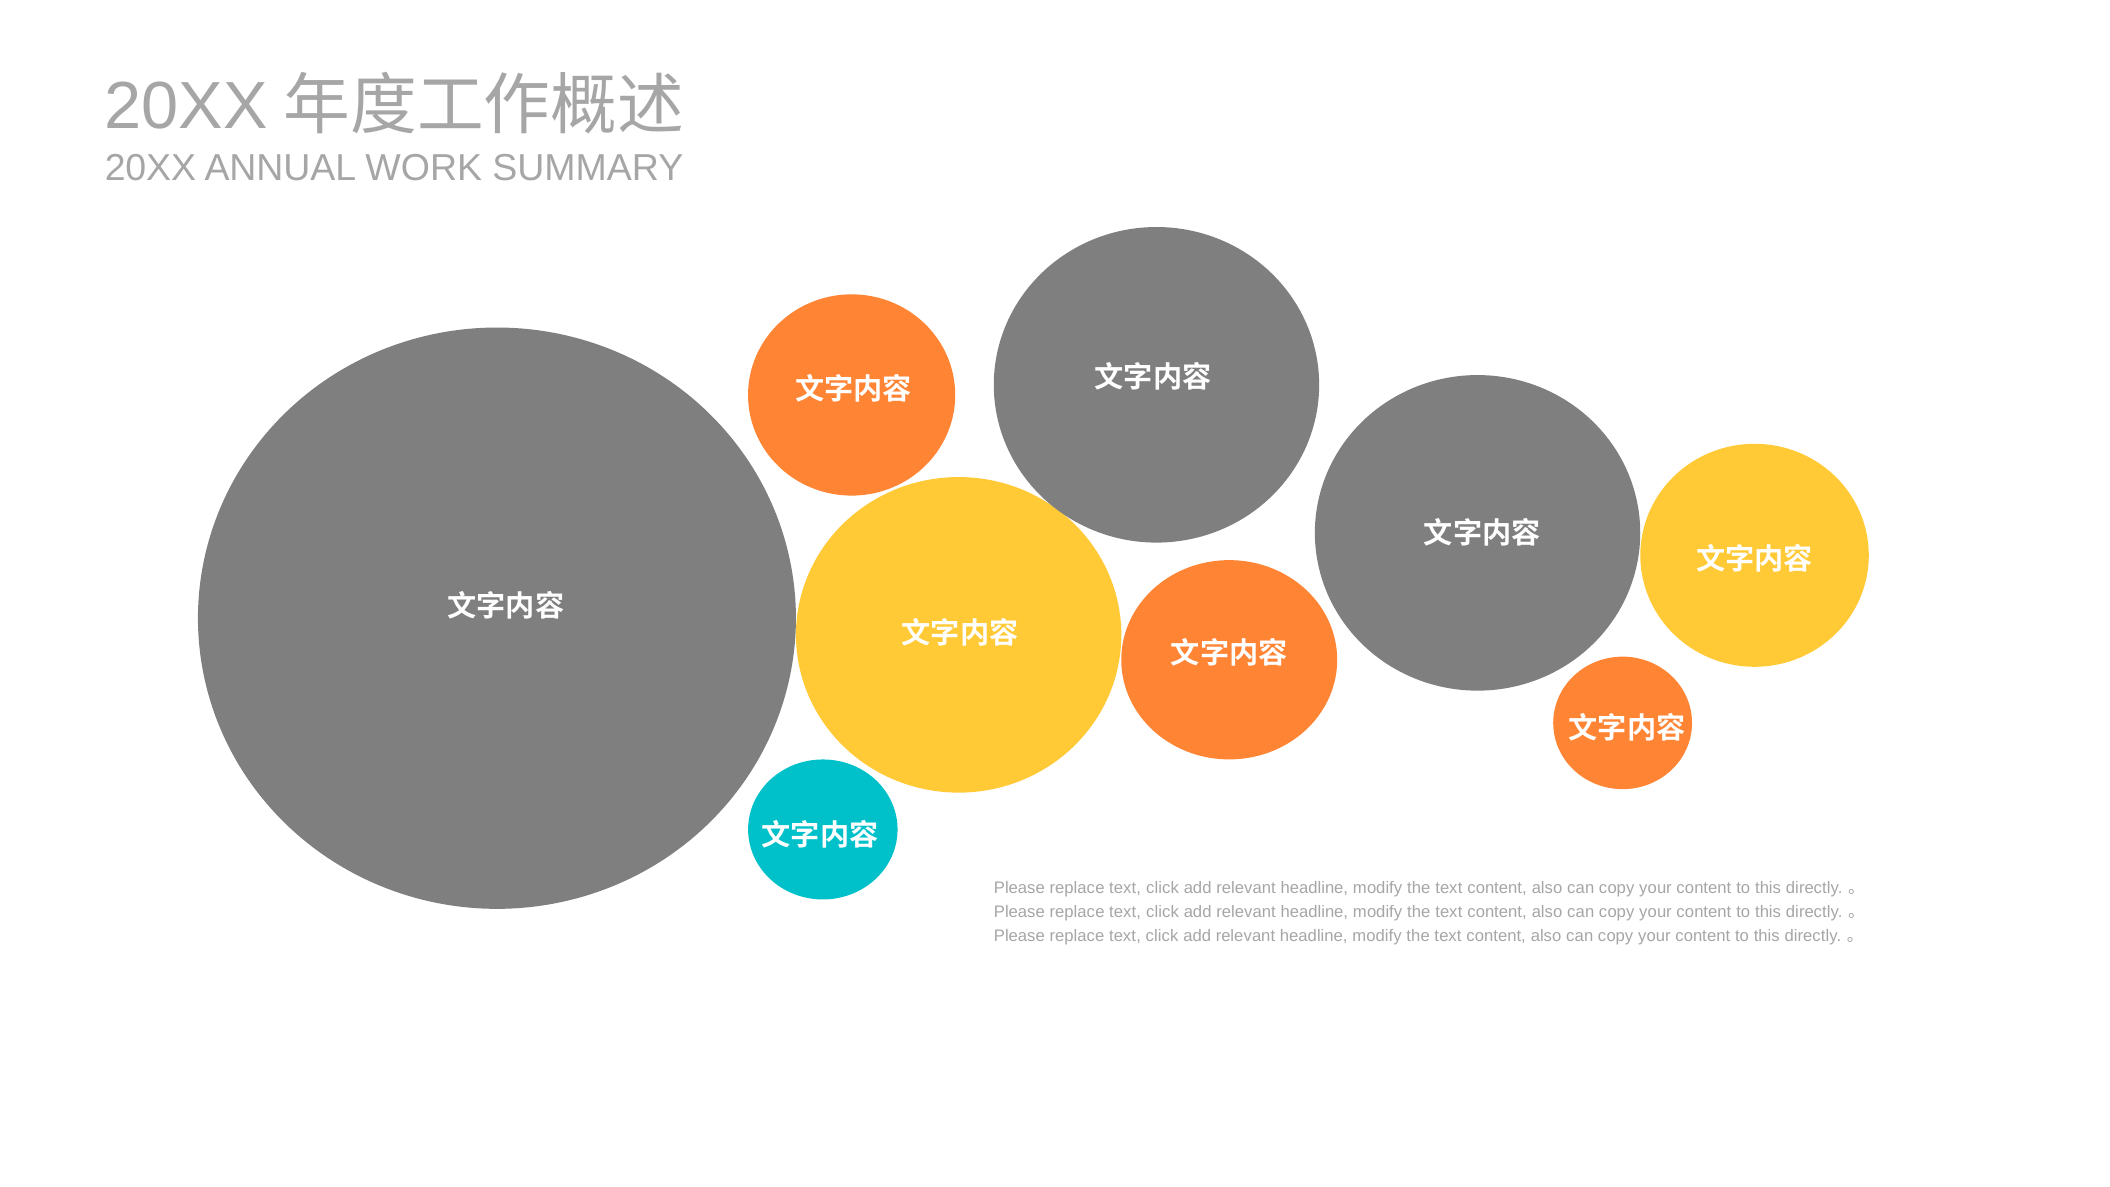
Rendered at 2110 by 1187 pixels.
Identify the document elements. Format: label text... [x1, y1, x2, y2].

text_box Please replace text, click add relevant headline, modify the text content, also can copy your content to this directly.。Please replace text, click add relevant headline, modify the text content, also can copy your content to this directly.。Please replace text, click add relevant headline, modify the text content, also can copy your content to this directly.。 [993, 909, 1869, 945]
text_box 20XX ANNUAL WORK SUMMARY [104, 142, 692, 188]
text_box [431, 343, 1829, 856]
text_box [197, 227, 1869, 909]
text_box 20XX年度工作概述 [104, 61, 692, 142]
